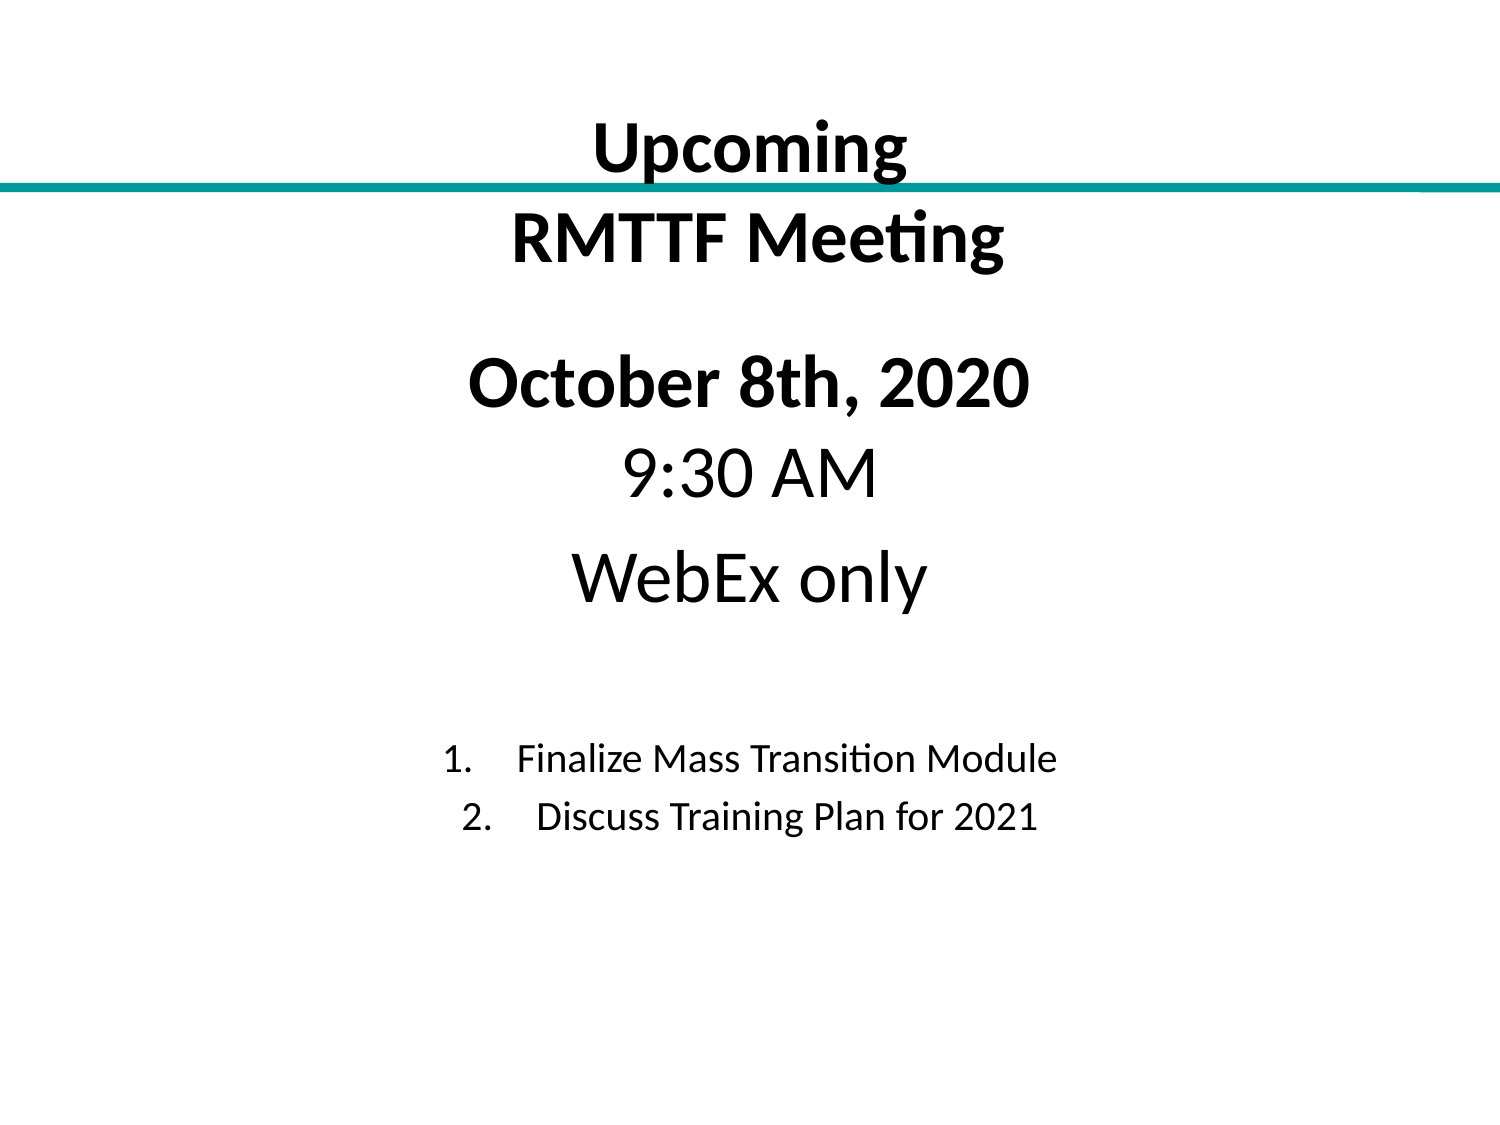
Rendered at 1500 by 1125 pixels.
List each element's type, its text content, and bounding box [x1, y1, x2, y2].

subtitle October 8th, 2020 9:30 AM WebEx only Finalize Mass Transition Module Discuss Training Plan for 2021 [237, 324, 1263, 838]
title Upcoming RMTTF Meeting [299, 112, 1201, 263]
